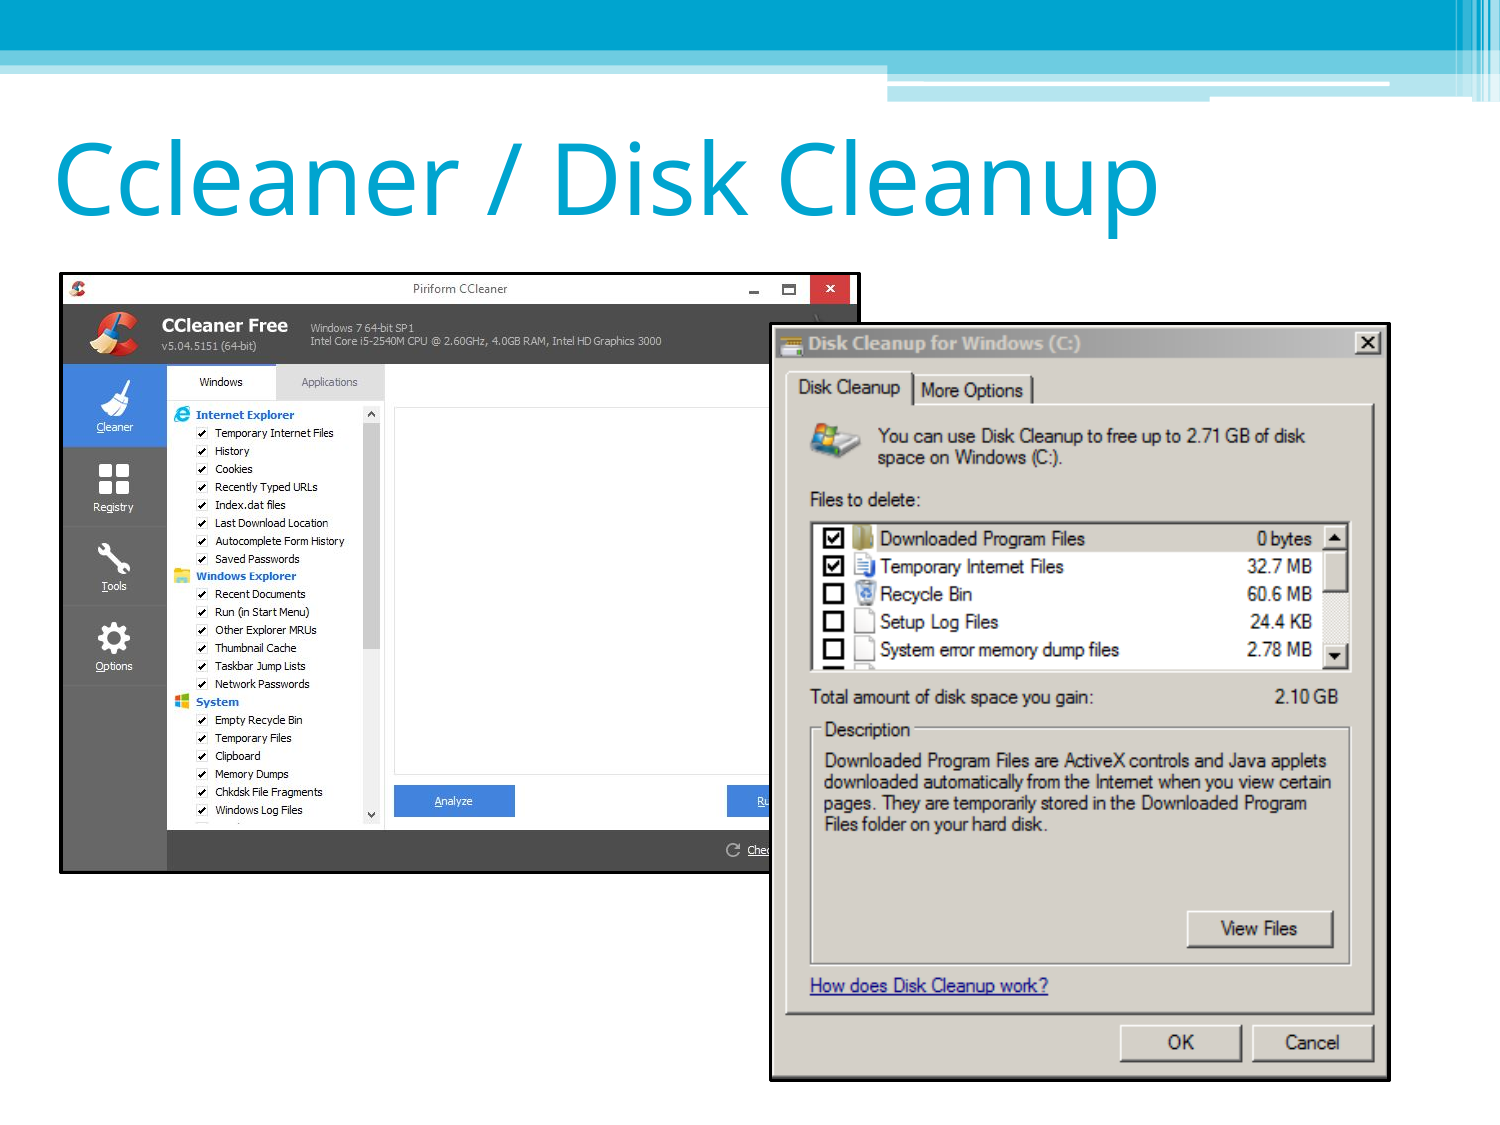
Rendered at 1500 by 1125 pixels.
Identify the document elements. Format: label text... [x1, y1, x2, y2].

picture [62, 274, 1388, 1080]
title Ccleaner / Disk Cleanup [37, 87, 1388, 263]
